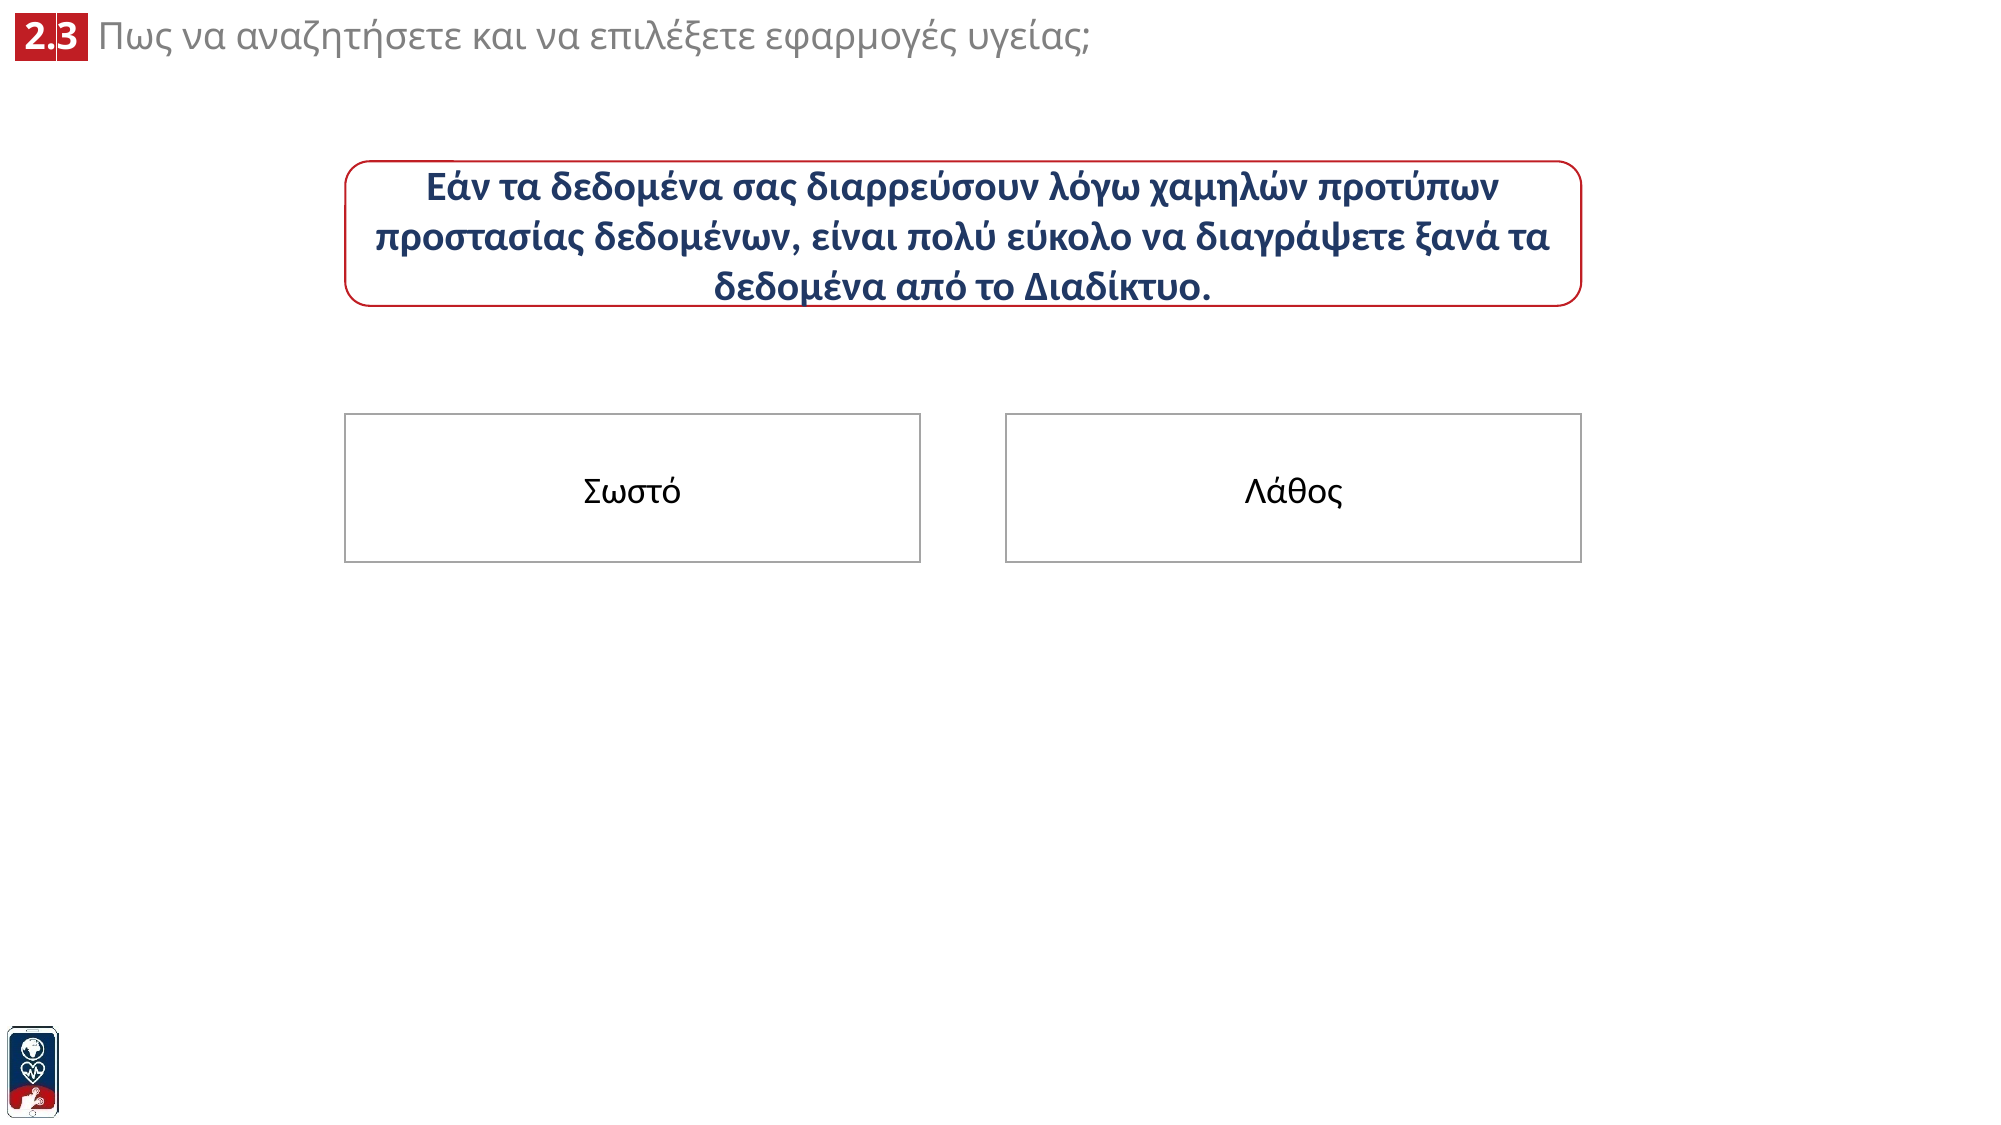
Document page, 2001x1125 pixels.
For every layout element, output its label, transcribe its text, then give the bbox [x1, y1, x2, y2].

text_box Εάν τα δεδομένα σας διαρρεύσουν λόγω χαμηλών προτύπων προστασίας δεδομένων, είναι πολύ εύκολο να διαγράψετε ξανά τα δεδομένα από το Διαδίκτυο. [344, 160, 1583, 307]
picture [7, 1026, 59, 1118]
text_box Λάθος [1005, 413, 1582, 563]
text_box Σωστό [344, 413, 921, 563]
